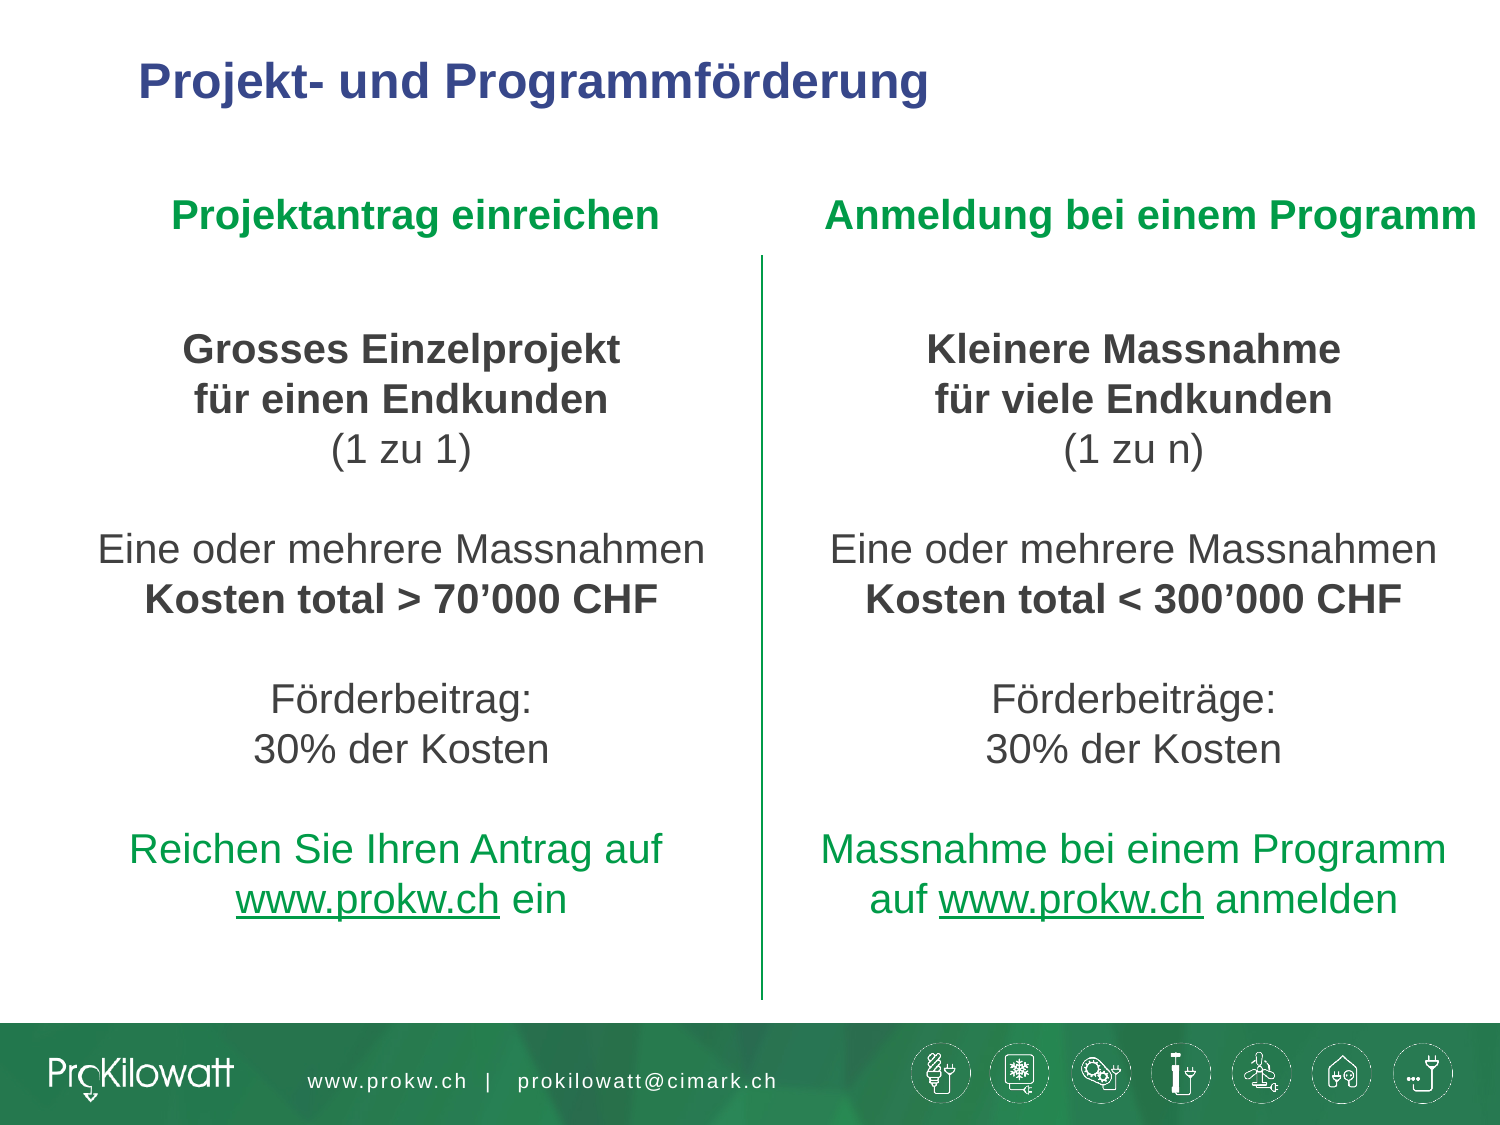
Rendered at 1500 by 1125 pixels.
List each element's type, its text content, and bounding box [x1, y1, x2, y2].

text_box Grosses Einzelprojekt für einen Endkunden (1 zu 1) Eine oder mehrere Massnahmen Kosten total > 70’000 CHF Förderbeitrag: 30% der Kosten Reichen Sie Ihren Antrag auf www.prokw.ch ein [64, 314, 739, 988]
picture [0, 1023, 1500, 1125]
text_box Anmeldung bei einem Programm [809, 180, 1493, 246]
text_box Projektantrag einreichen [156, 180, 676, 246]
text_box Projekt- und Programmförderung [123, 48, 1161, 202]
text_box Kleinere Massnahme für viele Endkunden (1 zu n) Eine oder mehrere Massnahmen Kosten total < 300’000 CHF Förderbeiträge: 30% der Kosten Massnahme bei einem Programm auf www.prokw.ch anmelden [797, 314, 1471, 988]
